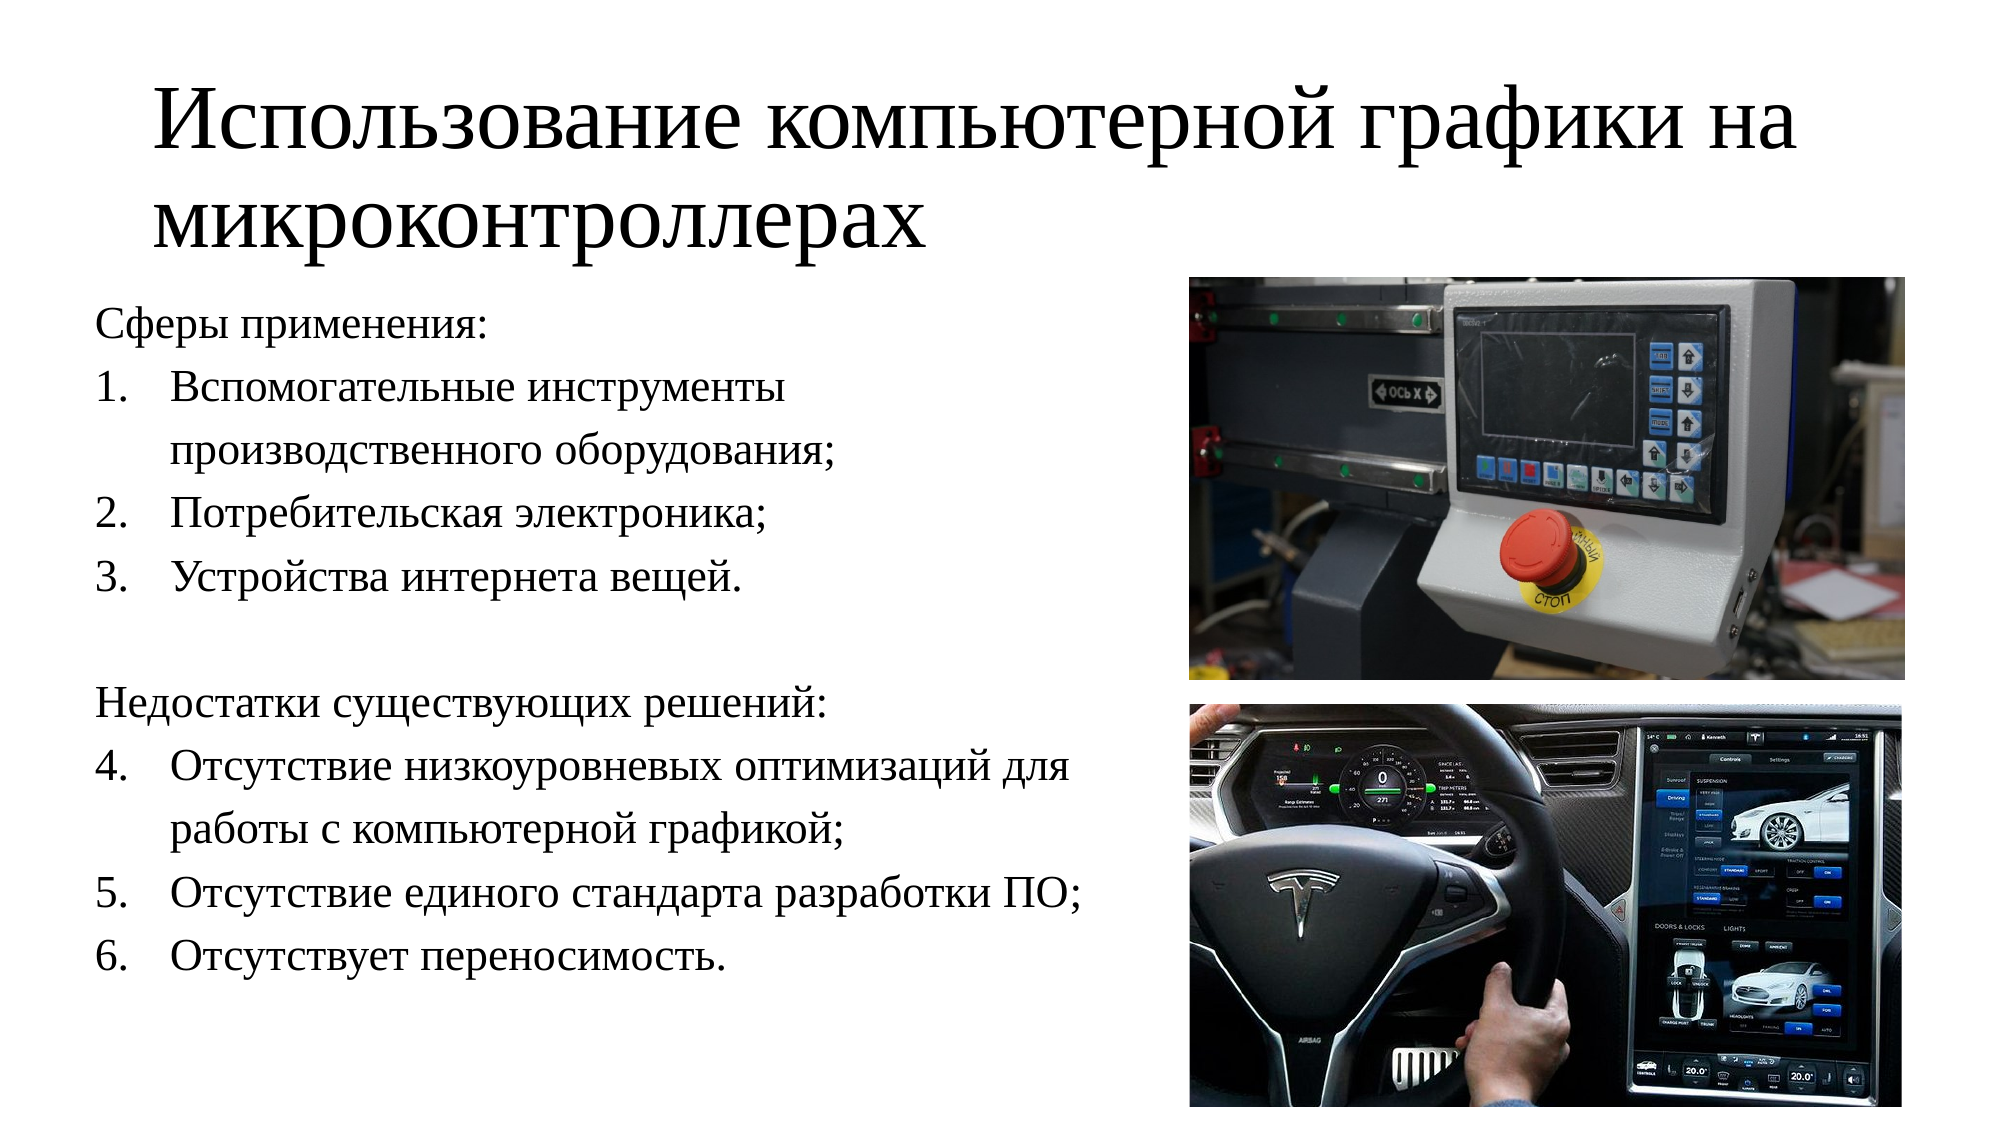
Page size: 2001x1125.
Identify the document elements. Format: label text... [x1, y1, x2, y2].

picture [1189, 704, 1902, 1107]
title Использование компьютерной графики на микроконтроллерах [137, 59, 1863, 278]
text_box Сферы применения: Вспомогательные инструменты производственного оборудования; Потребительская электроника; Устройства интернета вещей. Недостатки существующих решений: Отсутствие низкоуровневых оптимизаций для работы с компьютерной графикой; Отсутствие единого стандарта разработки ПО; Отсутствует переносимость. [61, 269, 1114, 1107]
picture [1189, 277, 1905, 680]
